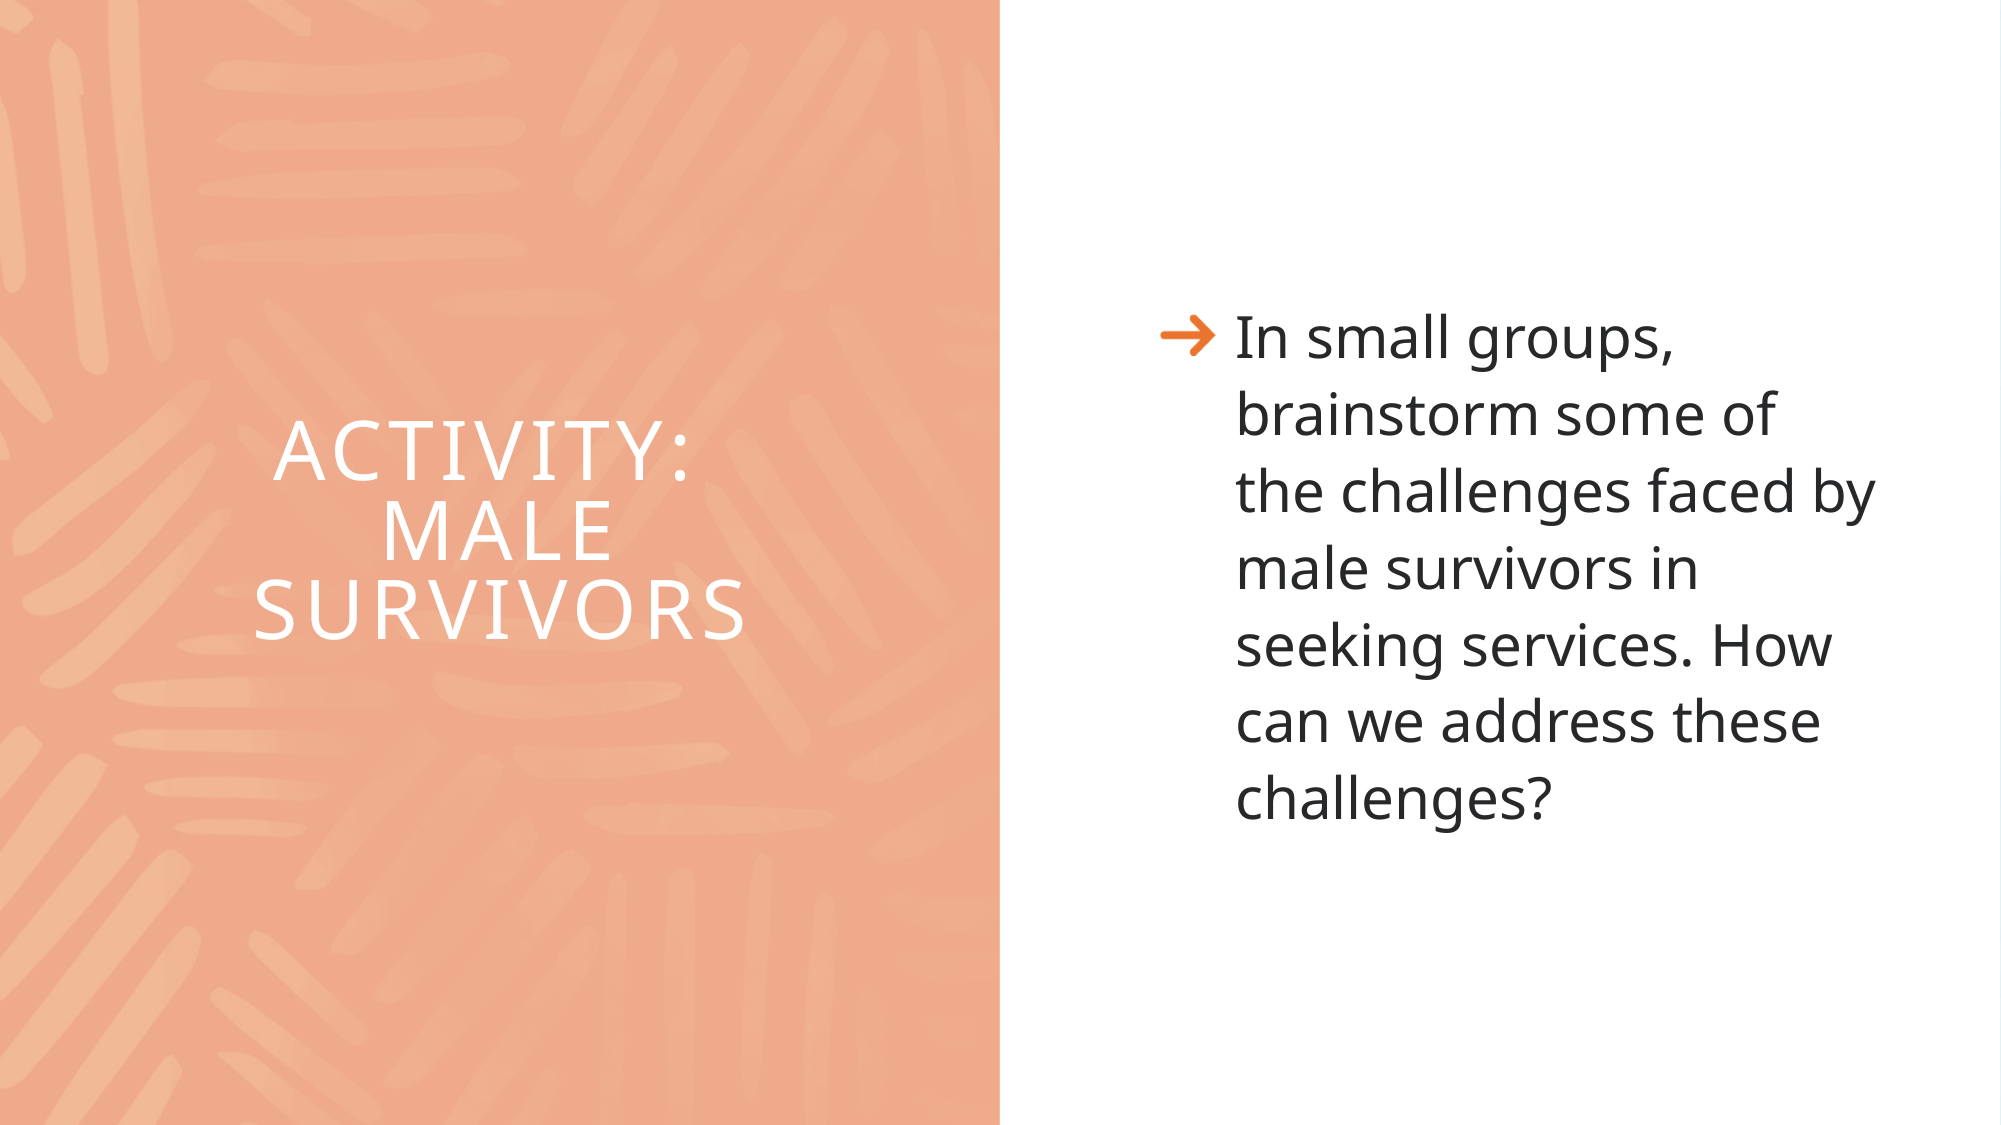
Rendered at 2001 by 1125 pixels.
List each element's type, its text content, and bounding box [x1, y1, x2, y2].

picture [0, 0, 2001, 1125]
list In small groups, brainstorm some of the challenges faced by male survivors in seeking services. How can we address these challenges? [1152, 140, 1888, 971]
title ACTIVITY: Male survivors [108, 409, 892, 663]
